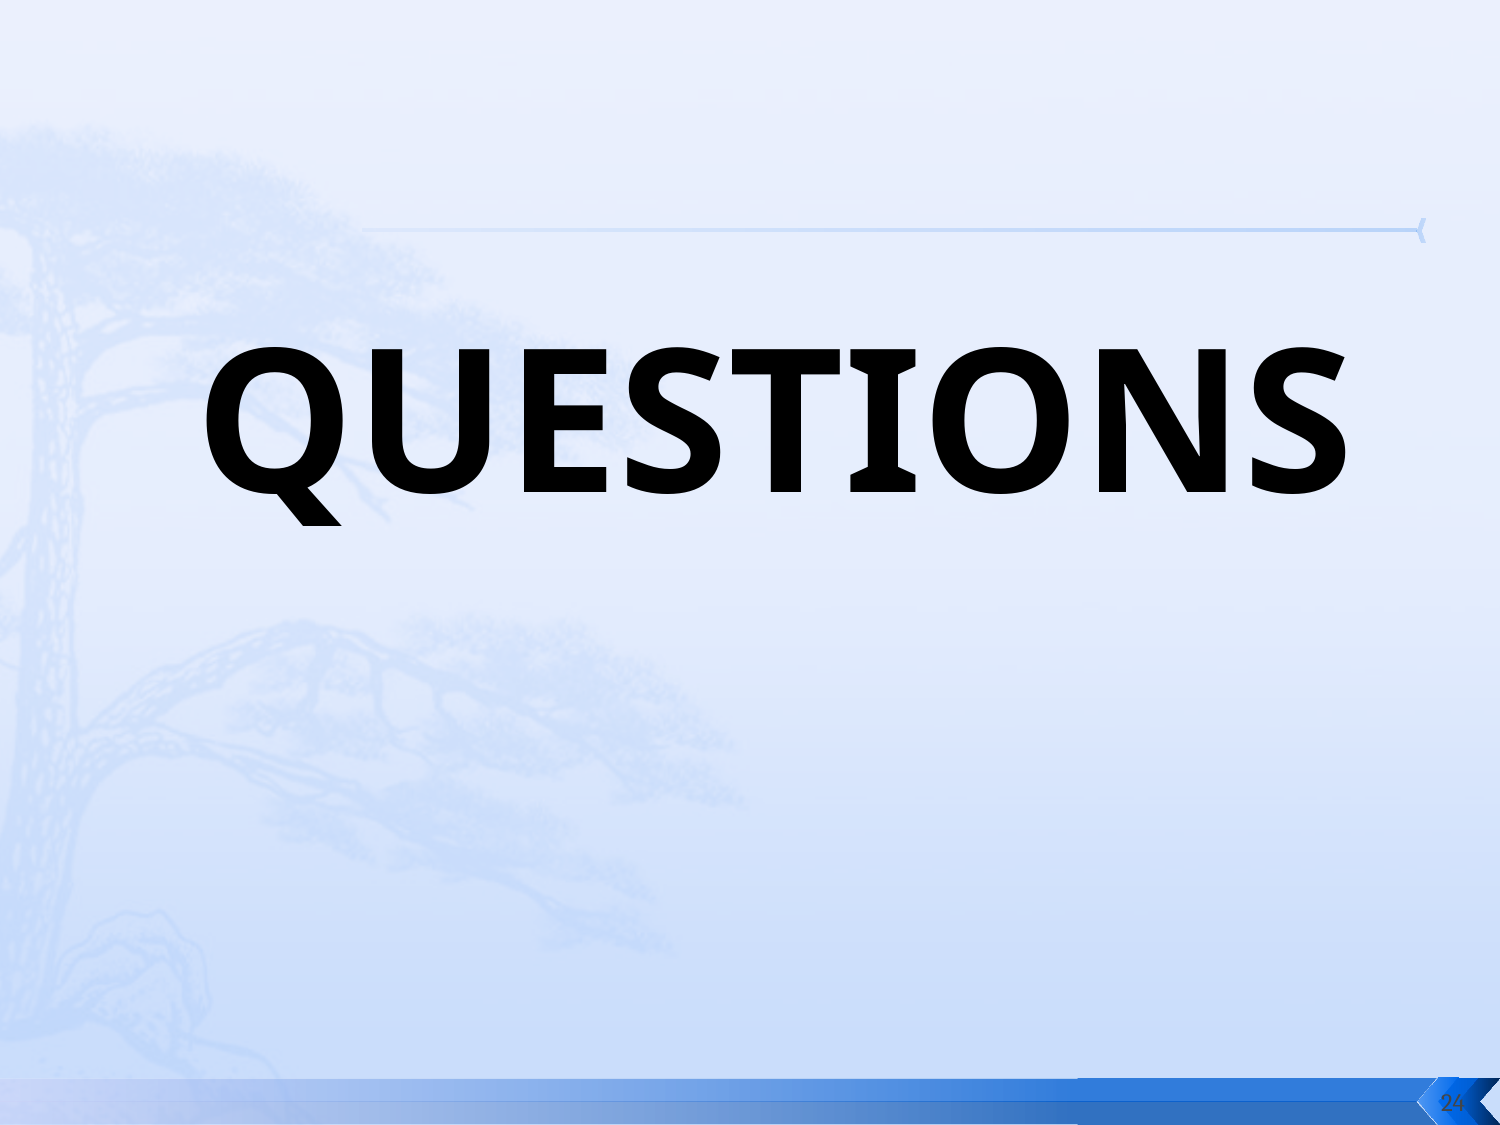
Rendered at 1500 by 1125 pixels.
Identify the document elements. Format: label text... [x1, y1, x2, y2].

slide_number 24 [1406, 1077, 1500, 1125]
title QUESTIONS [99, 237, 1450, 588]
